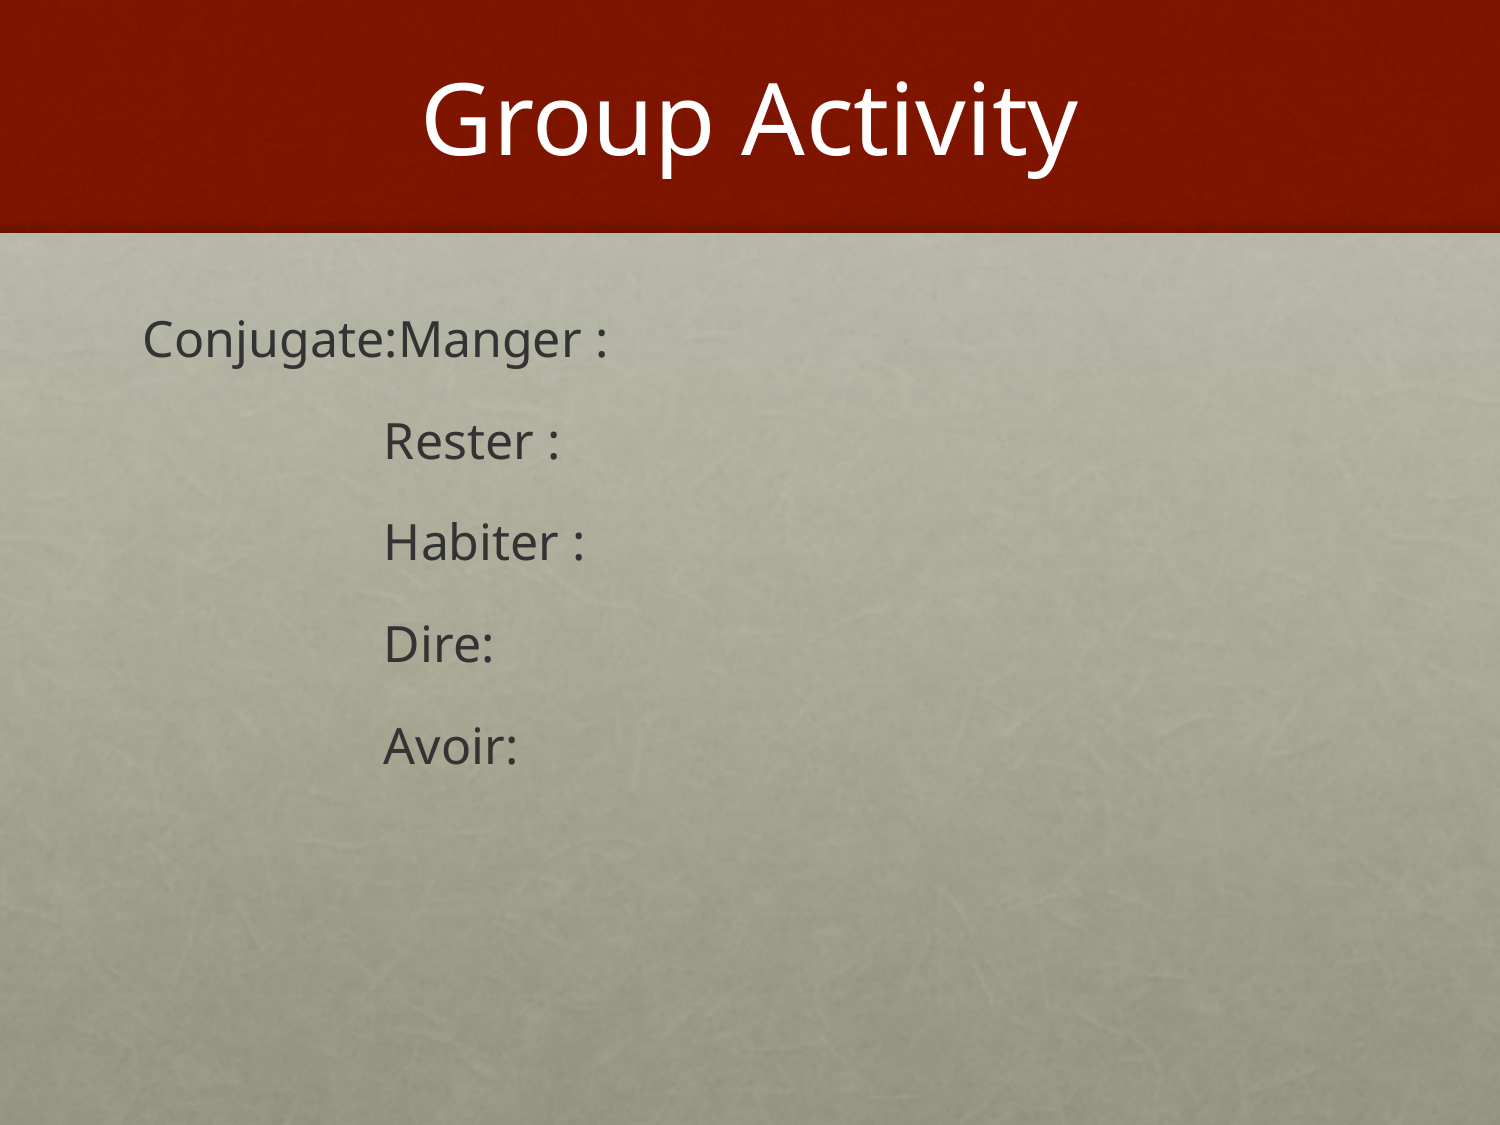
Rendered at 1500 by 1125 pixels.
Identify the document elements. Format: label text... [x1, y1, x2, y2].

picture [0, 214, 1500, 1125]
title Group Activity [127, 10, 1372, 221]
list Conjugate:Manger : Rester : Habiter : Dire: Avoir: [127, 299, 1372, 1005]
